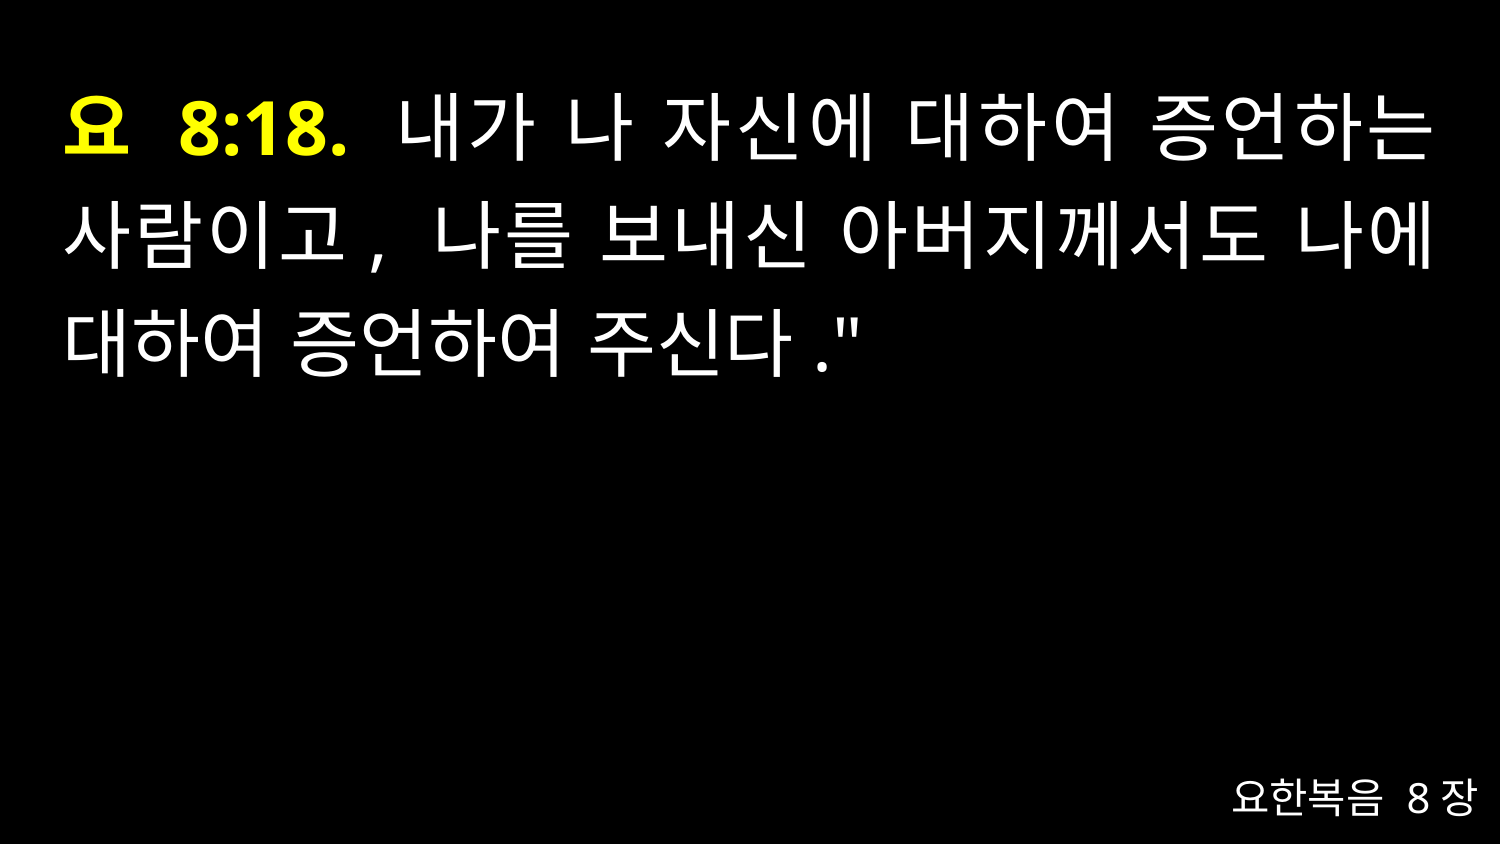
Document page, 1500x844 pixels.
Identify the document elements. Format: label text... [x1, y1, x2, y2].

title 요 8:18. 내가 나 자신에 대하여 증언하는 사람이고, 나를 보내신 아버지께서도 나에 대하여 증언하여 주신다." [0, 0, 1500, 844]
subtitle 요한복음 8장 [916, 770, 1500, 844]
